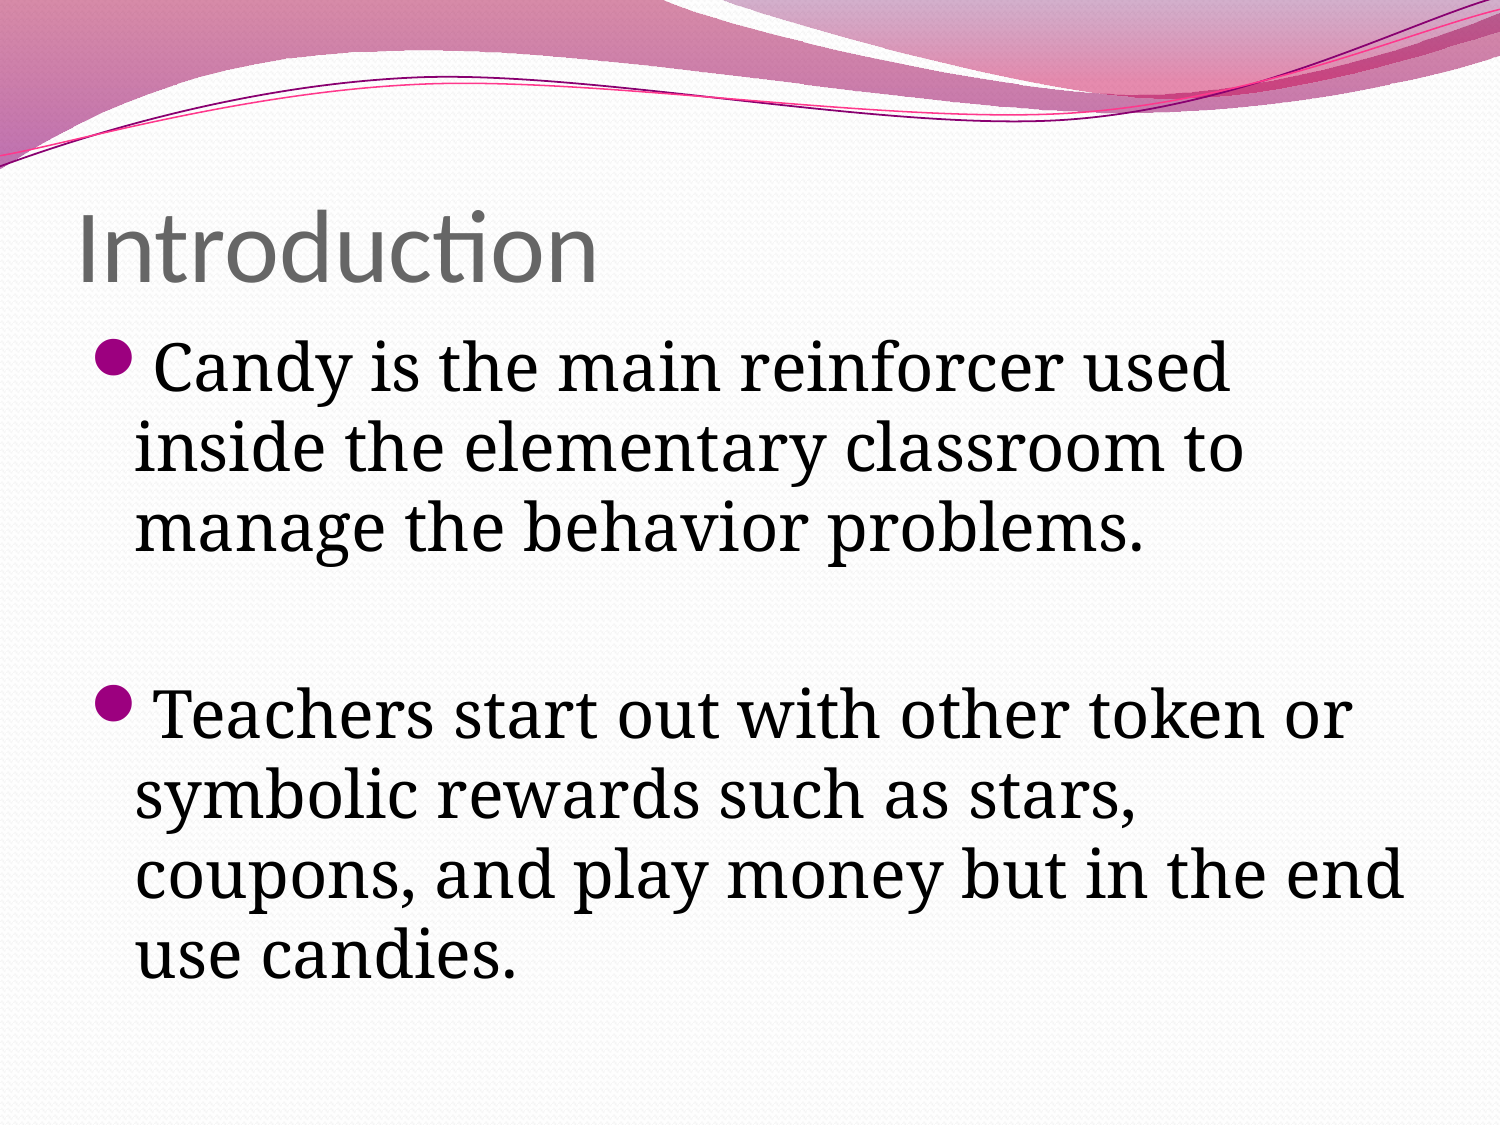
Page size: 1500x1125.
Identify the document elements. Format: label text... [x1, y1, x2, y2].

list Candy is the main reinforcer used inside the elementary classroom to manage the behavior problems. Teachers start out with other token or symbolic rewards such as stars, coupons, and play money but in the end use candies. [75, 317, 1425, 1038]
title Introduction [75, 115, 1425, 303]
